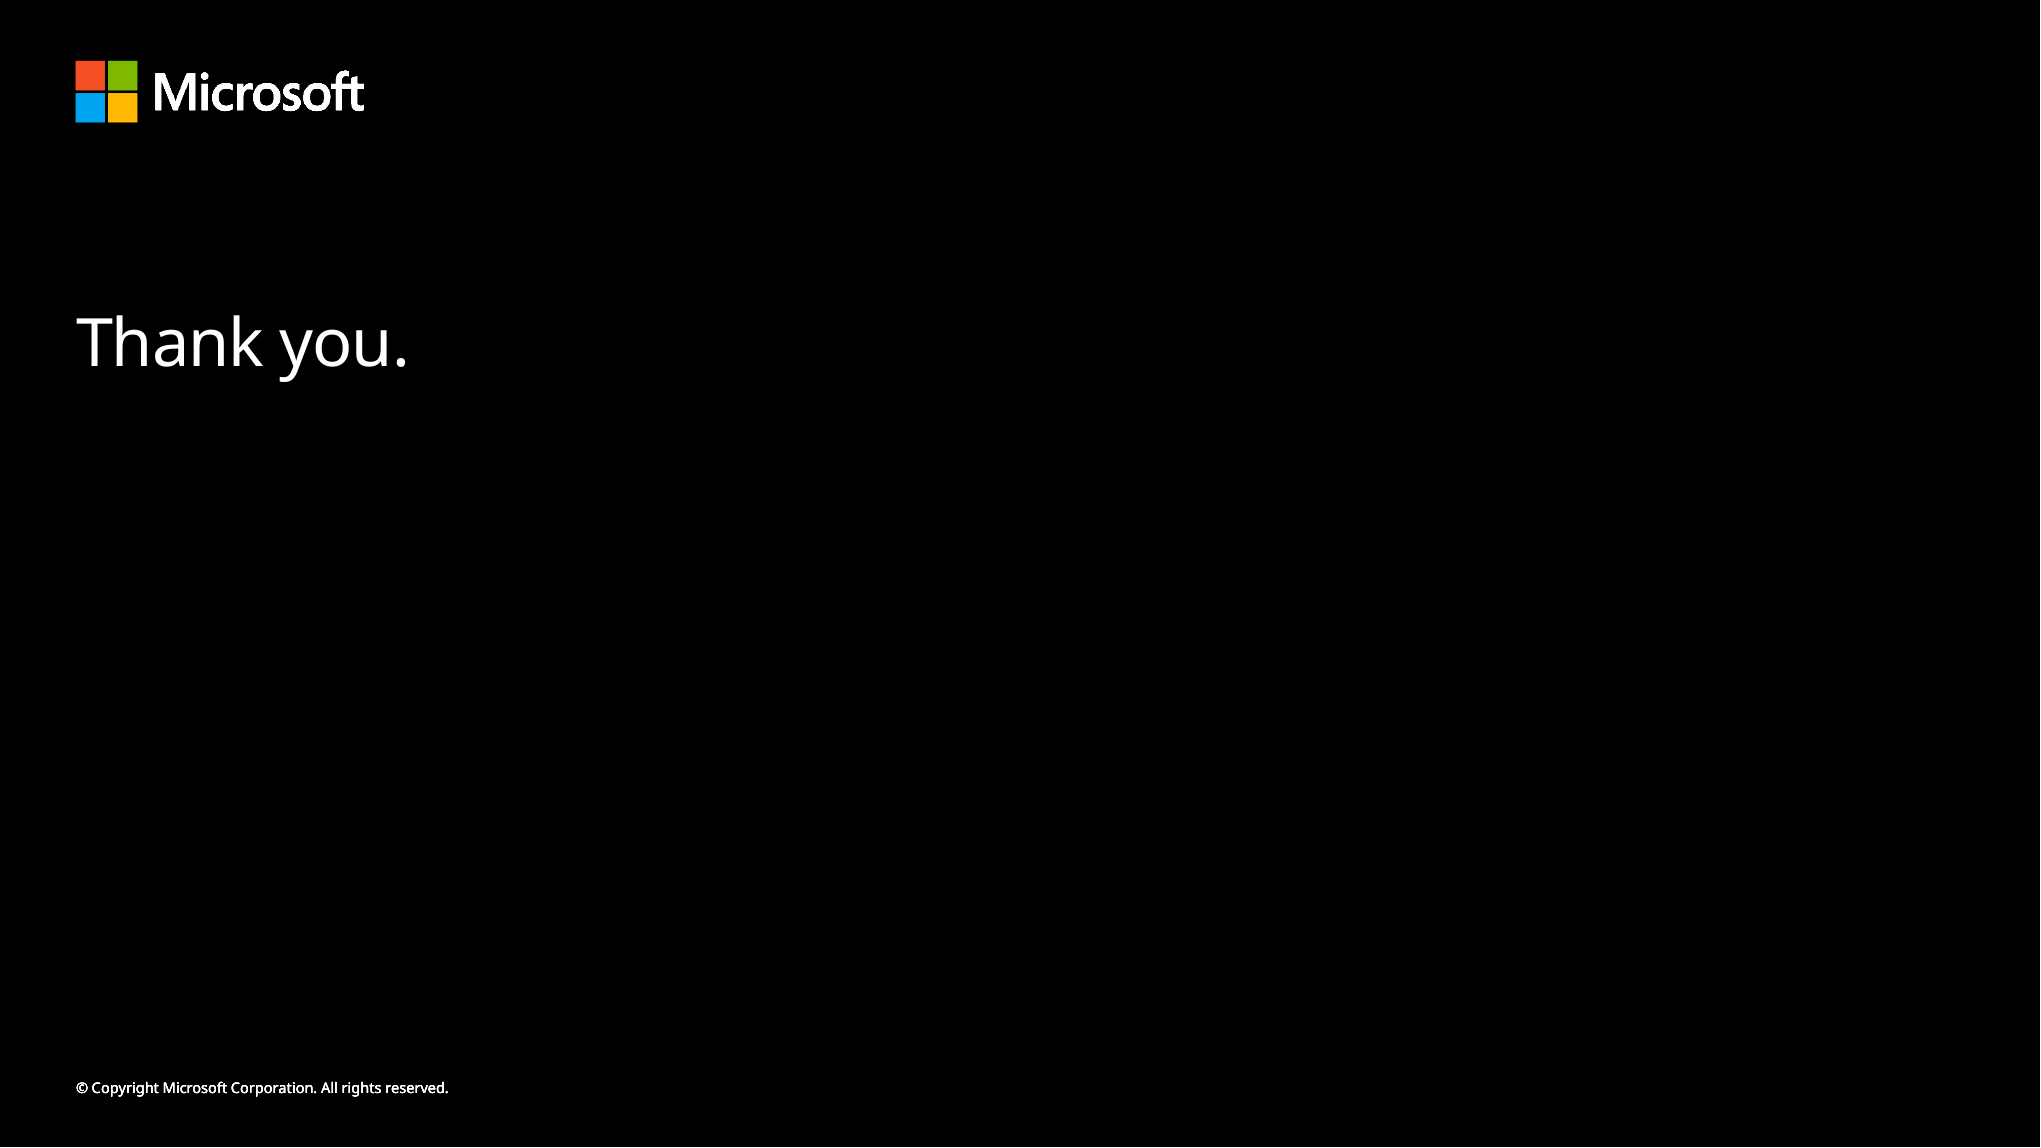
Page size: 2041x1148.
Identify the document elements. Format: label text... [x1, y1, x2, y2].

picture [14, 0, 425, 184]
title Thank you. [76, 308, 1576, 405]
